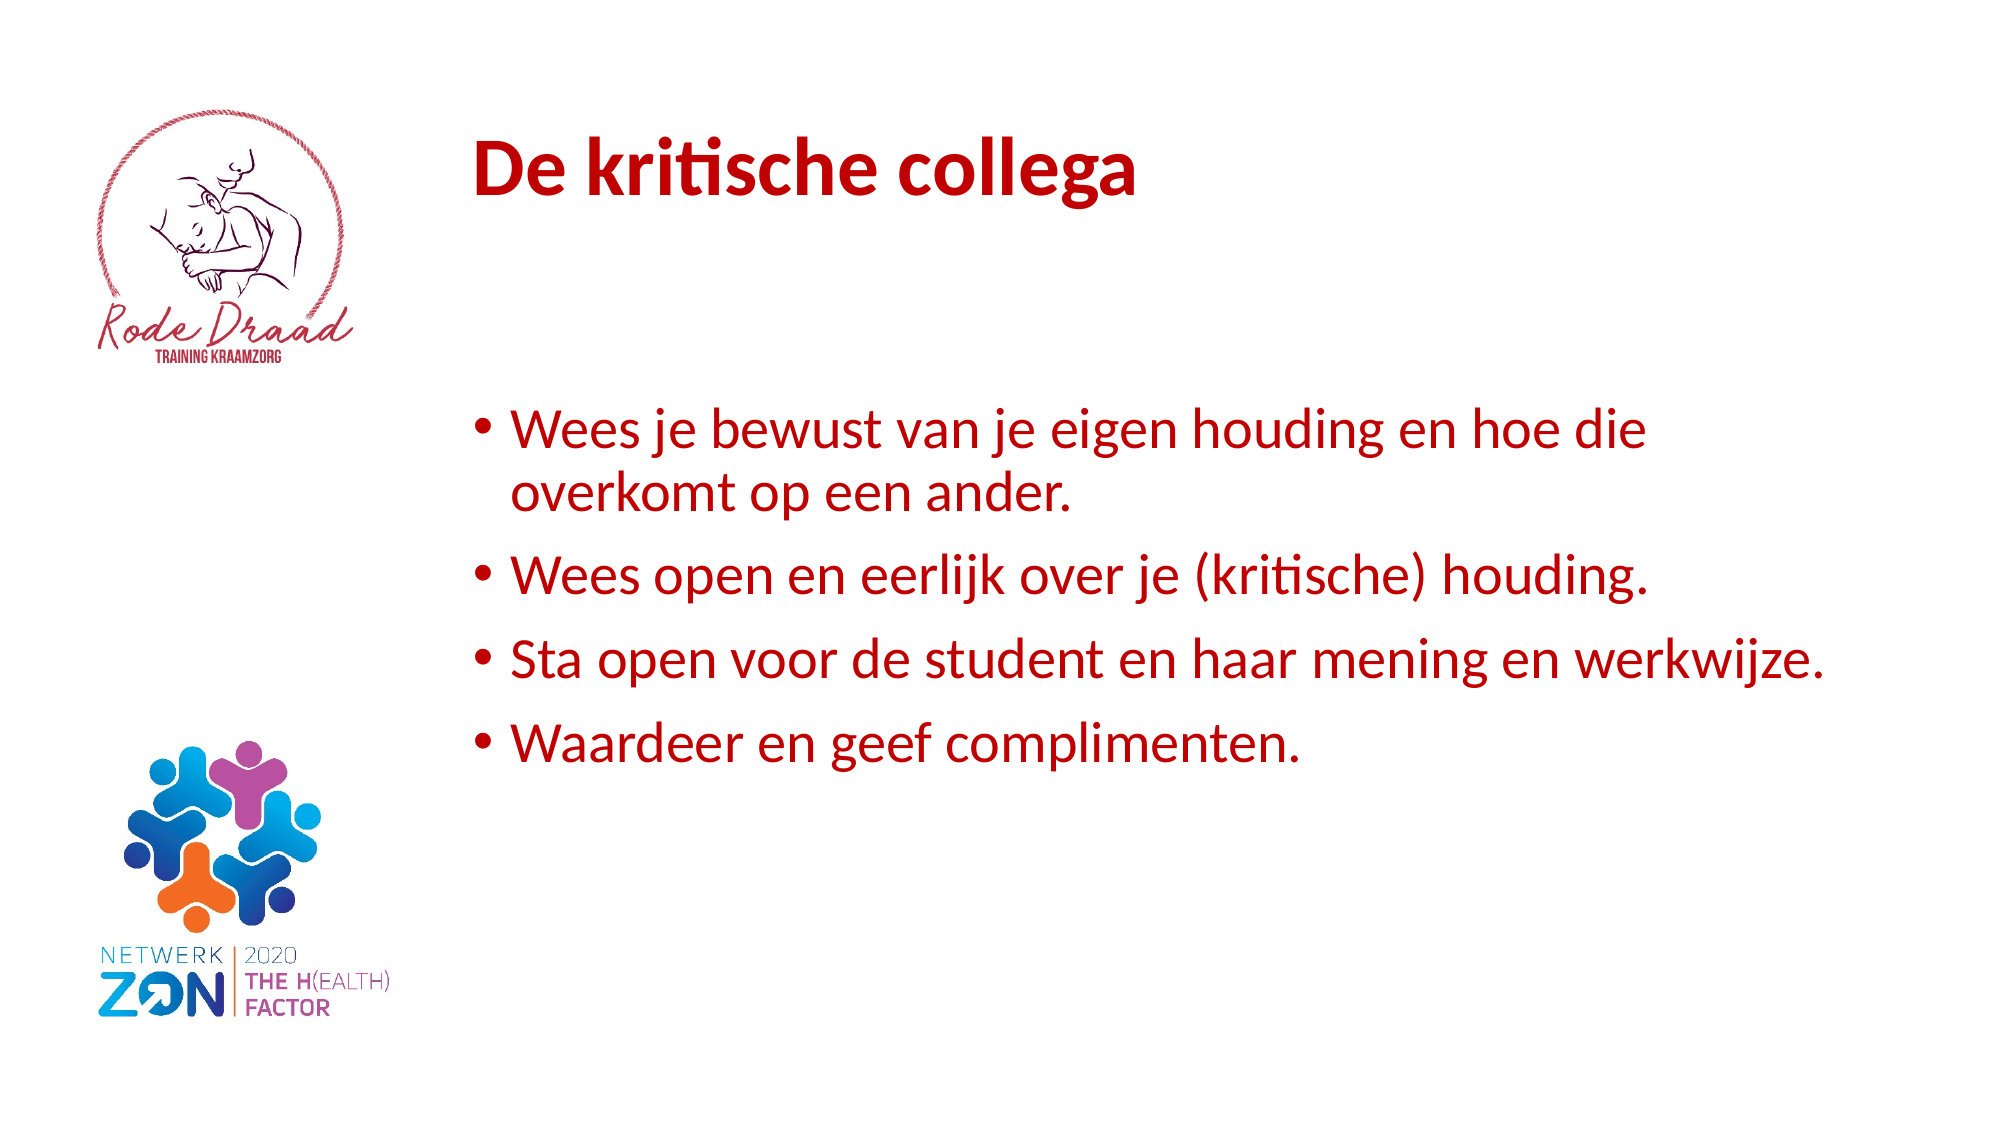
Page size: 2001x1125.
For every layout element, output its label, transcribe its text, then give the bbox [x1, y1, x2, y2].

list Wees je bewust van je eigen houding en hoe die overkomt op een ander. Wees open en eerlijk over je (kritische) houding. Sta open voor de student en haar mening en werkwijze. Waardeer en geef complimenten. [457, 299, 1863, 1014]
title De kritische collega [457, 59, 1863, 278]
picture [44, 697, 414, 1067]
picture [0, 75, 458, 415]
